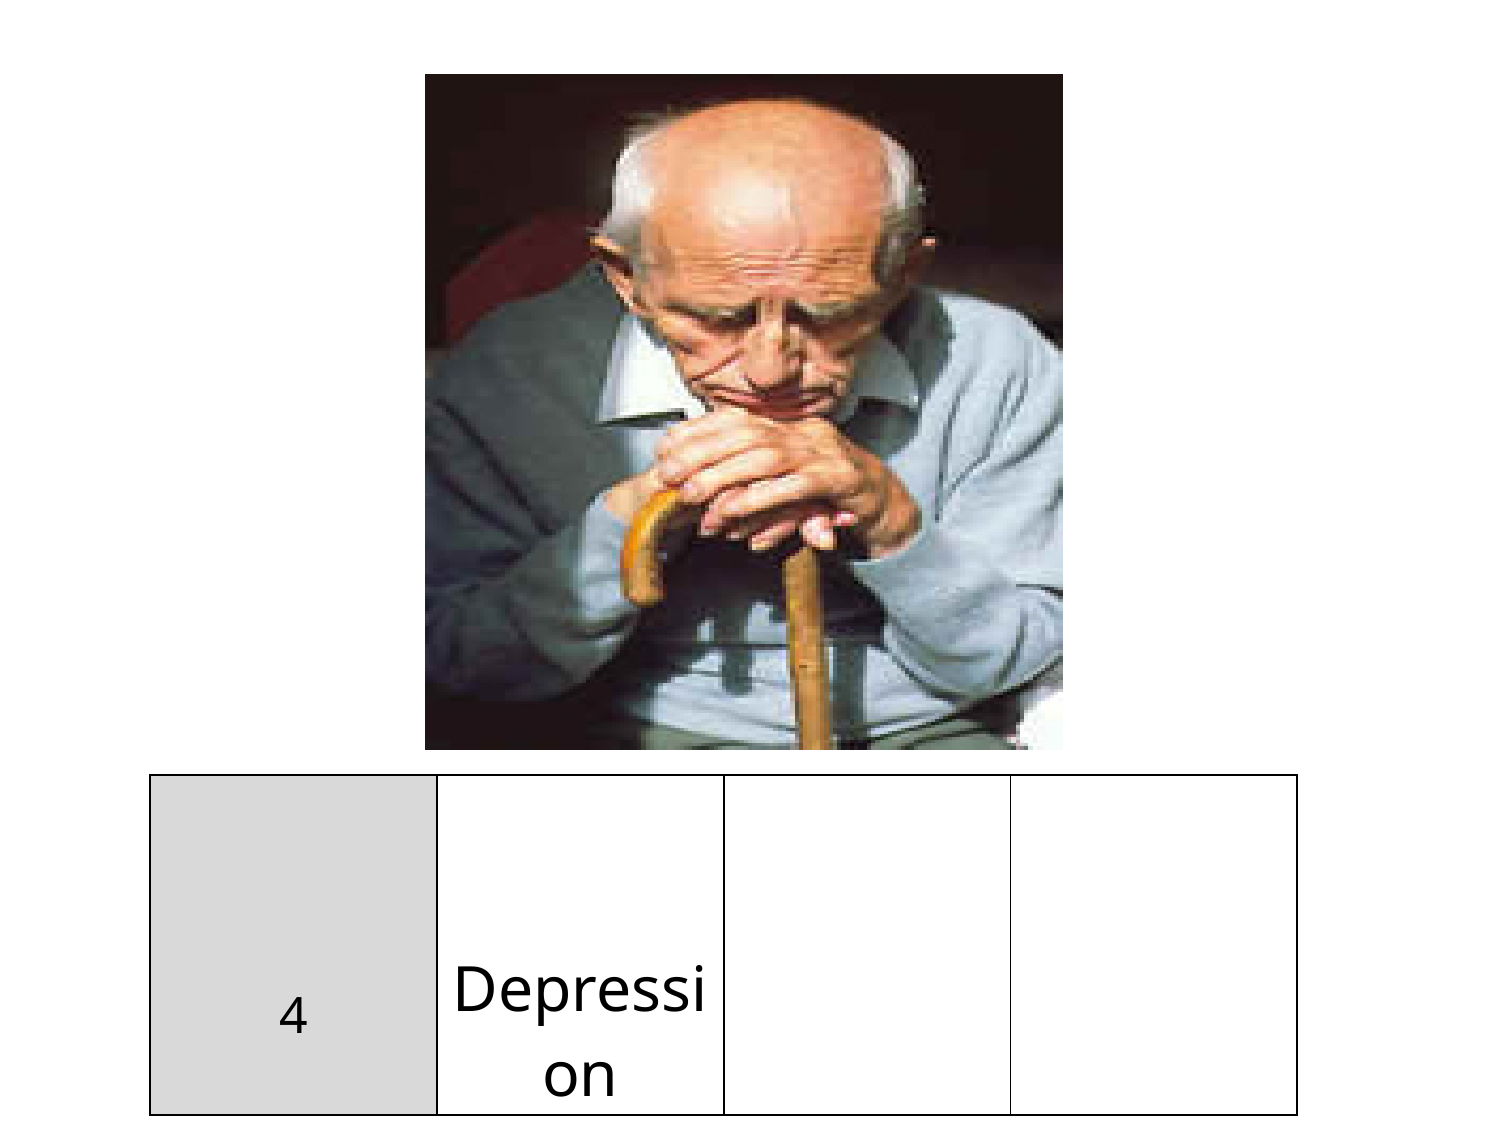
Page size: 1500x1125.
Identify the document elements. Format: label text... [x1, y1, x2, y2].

table_header 4 [151, 776, 436, 1114]
table_header [725, 776, 1010, 1114]
table_header Depression [438, 776, 723, 1114]
table_header [1011, 776, 1296, 1114]
picture [424, 74, 1063, 751]
